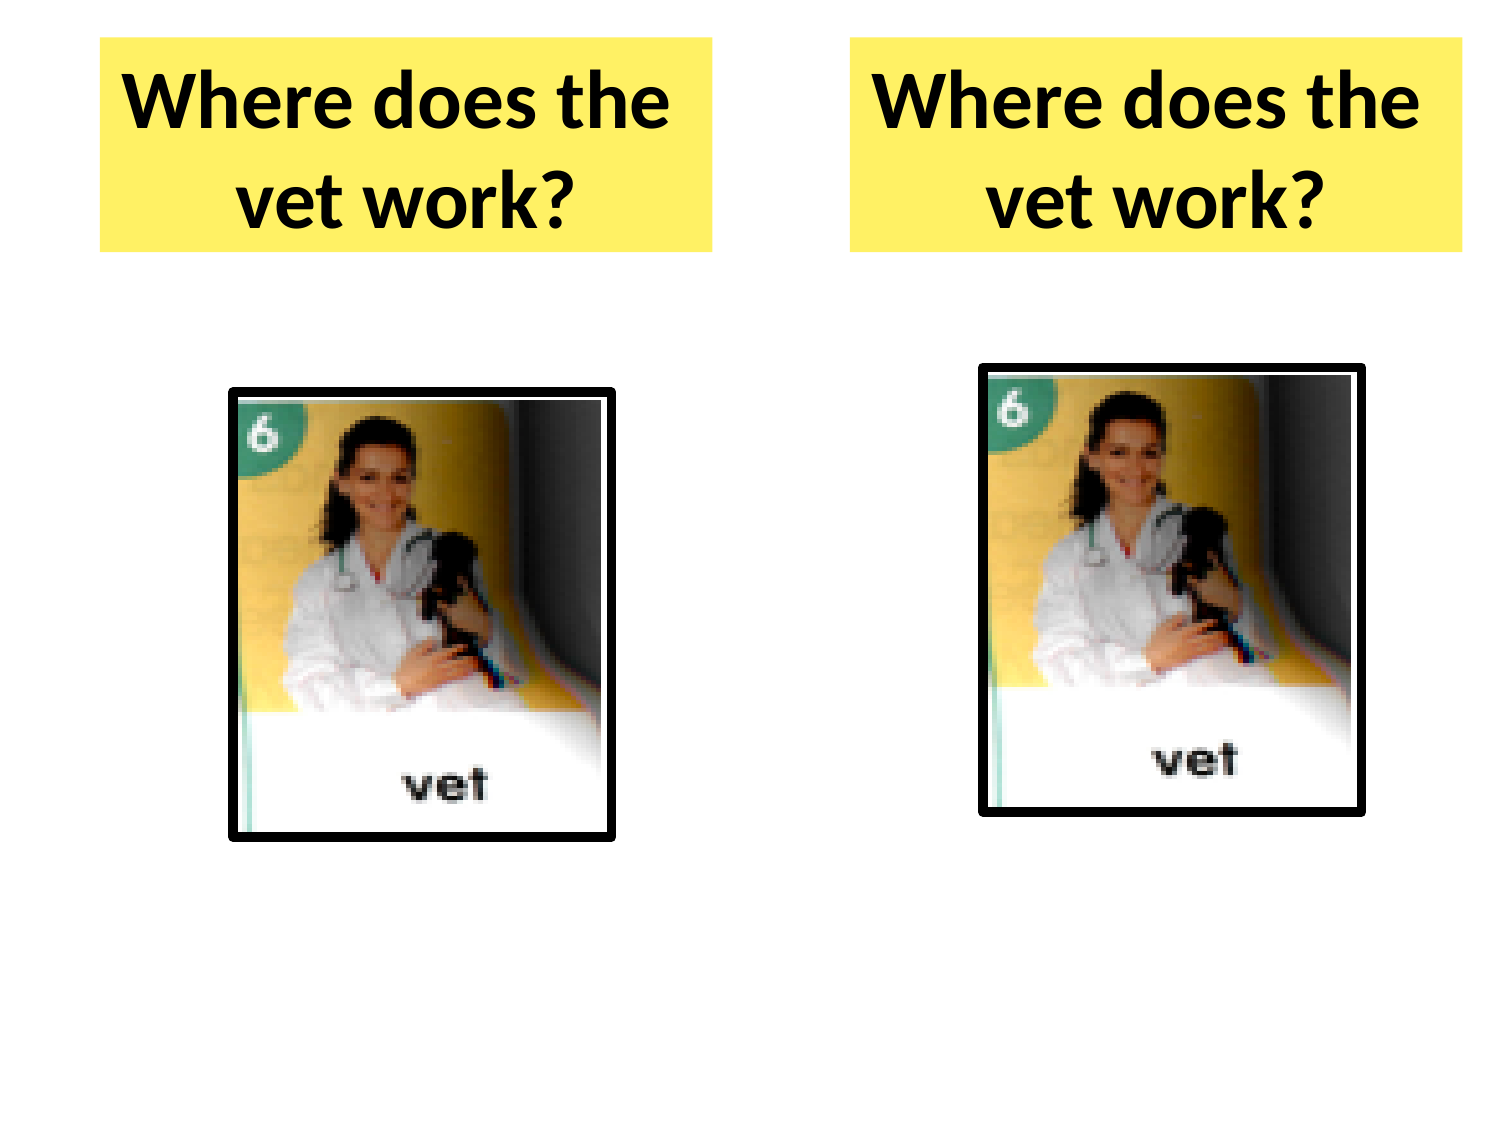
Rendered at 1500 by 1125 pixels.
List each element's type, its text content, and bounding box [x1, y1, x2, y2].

picture [237, 396, 607, 833]
picture [987, 371, 1357, 808]
text_box Where does the vet work? [849, 37, 1463, 253]
text_box Where does the vet work? [99, 37, 713, 253]
